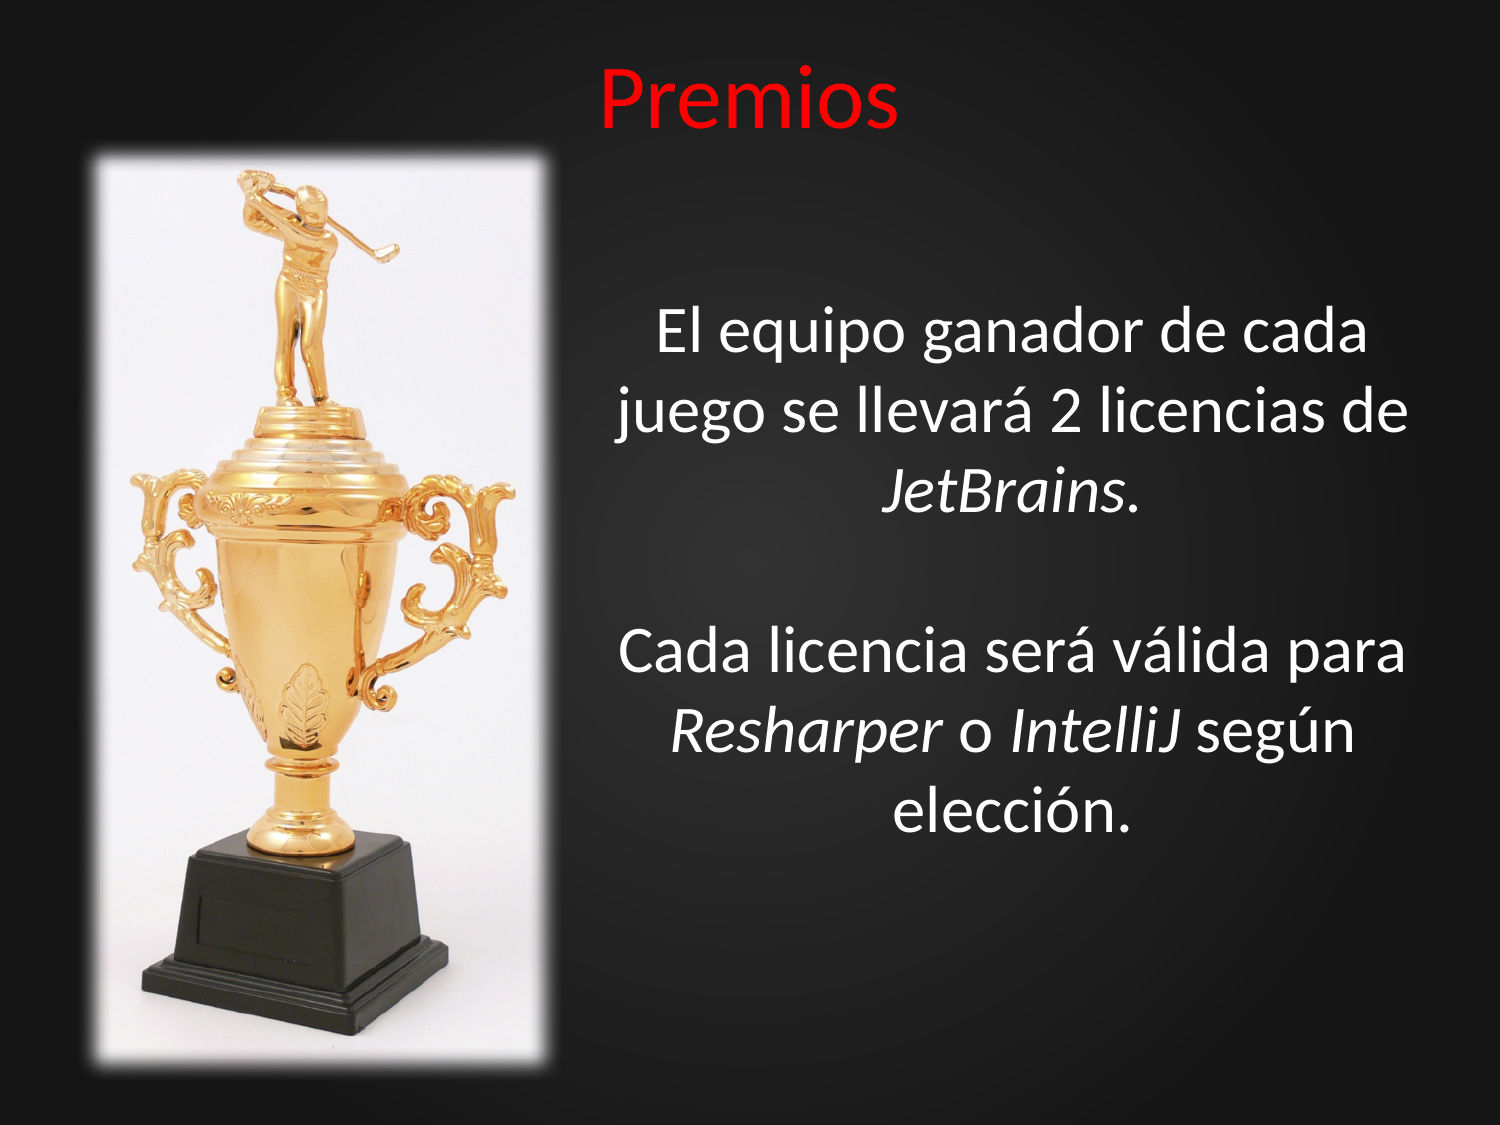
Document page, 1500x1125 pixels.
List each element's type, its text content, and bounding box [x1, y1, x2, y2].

picture [0, 0, 1500, 1125]
text_box El equipo ganador de cada juego se llevará 2 licencias de JetBrains. Cada licencia será válida para Resharper o IntelliJ según elección. [581, 278, 1445, 854]
title Premios [74, 26, 1426, 157]
